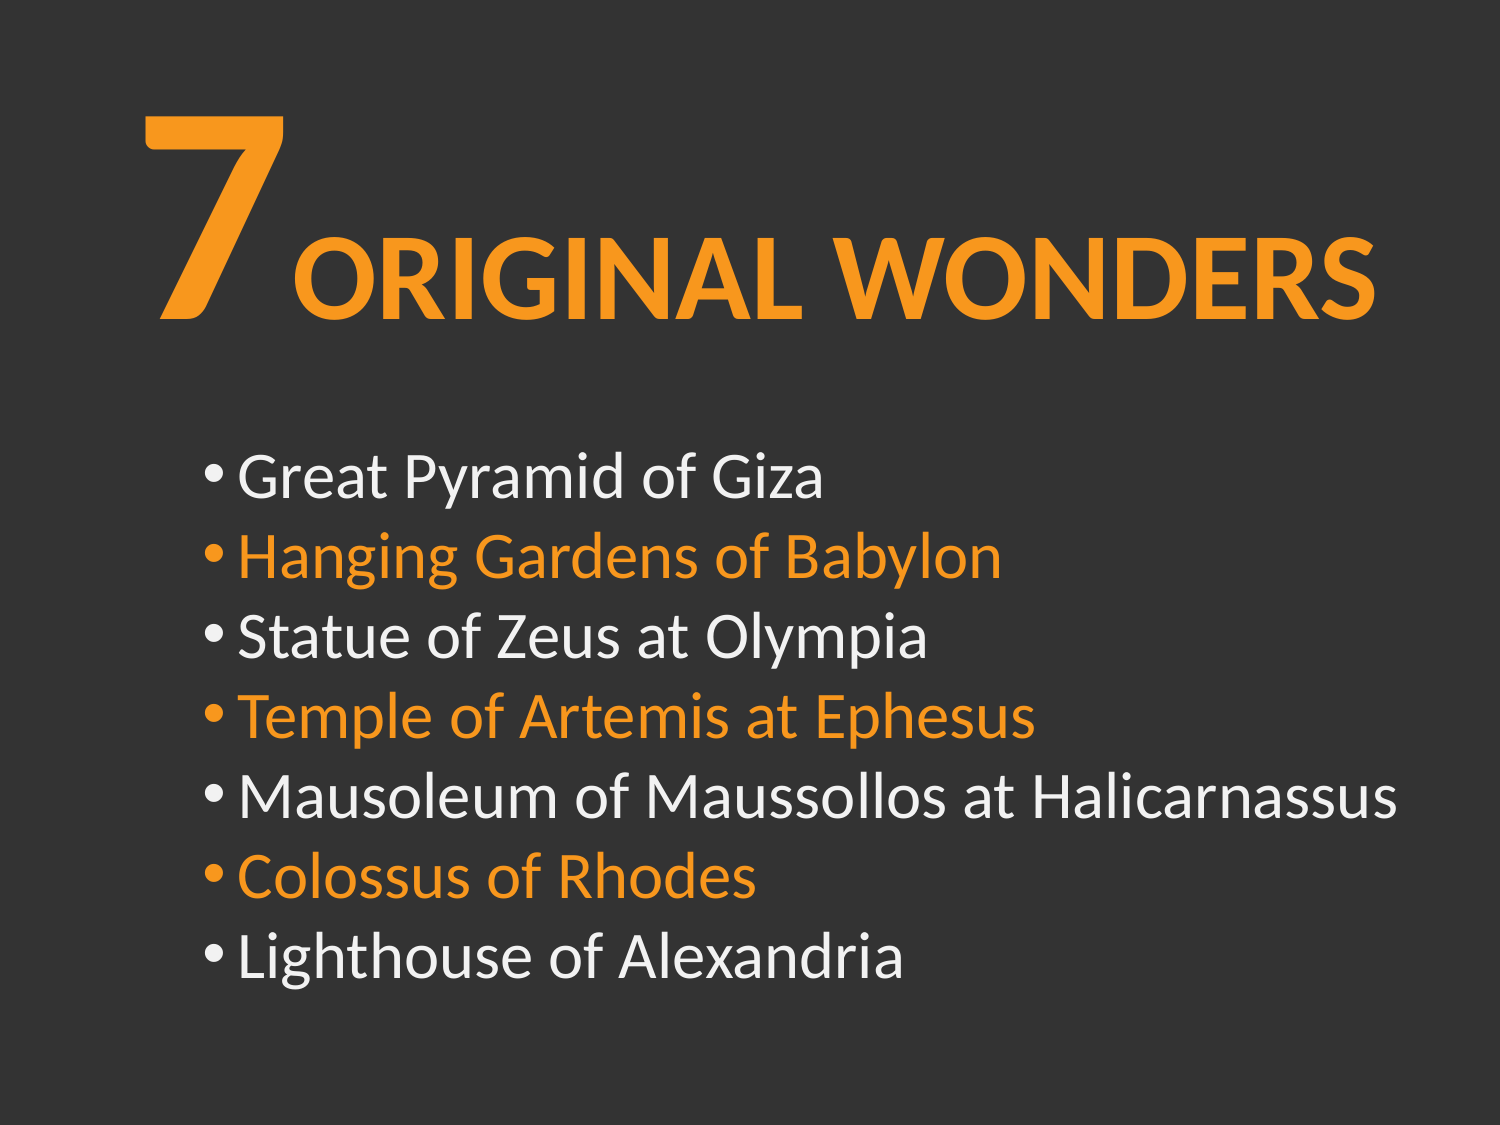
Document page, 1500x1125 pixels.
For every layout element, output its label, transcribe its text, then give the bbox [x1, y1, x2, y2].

text_box 7Original Wonders [119, 0, 1394, 390]
text_box Great Pyramid of Giza Hanging Gardens of Babylon Statue of Zeus at Olympia Temple of Artemis at Ephesus Mausoleum of Maussollos at Halicarnassus Colossus of Rhodes Lighthouse of Alexandria [187, 424, 1425, 1080]
